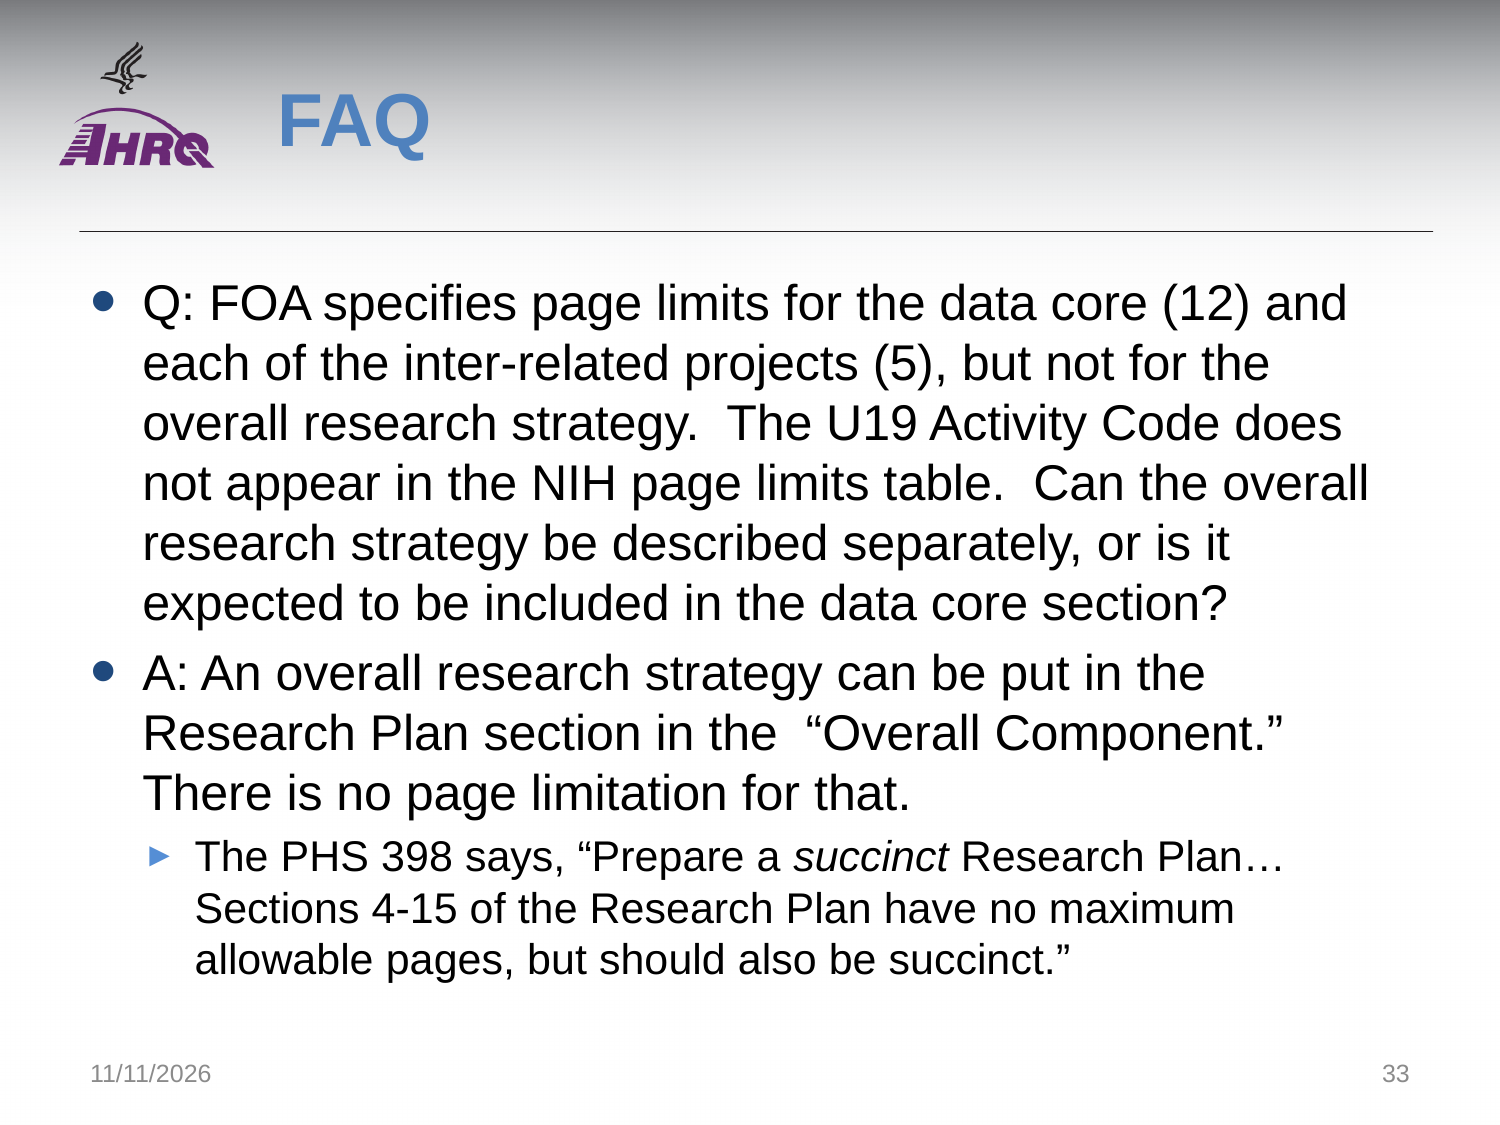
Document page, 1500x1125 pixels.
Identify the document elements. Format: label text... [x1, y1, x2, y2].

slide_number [75, 1042, 425, 1103]
title FAQ [262, 45, 1425, 188]
list Q: FOA specifies page limits for the data core (12) and each of the inter-related projects (5), but not for the overall research strategy. The U19 Activity Code does not appear in the NIH page limits table. Can the overall research strategy be described separately, or is it expected to be included in the data core section? A: An overall research strategy can be put in the Research Plan section in the “Overall Component.” There is no page limitation for that. The PHS 398 says, “Prepare a succinct Research Plan…Sections 4-15 of the Research Plan have no maximum allowable pages, but should also be succinct.” [75, 262, 1425, 1005]
picture [0, 0, 1500, 1125]
slide_number 33 [1074, 1042, 1425, 1103]
